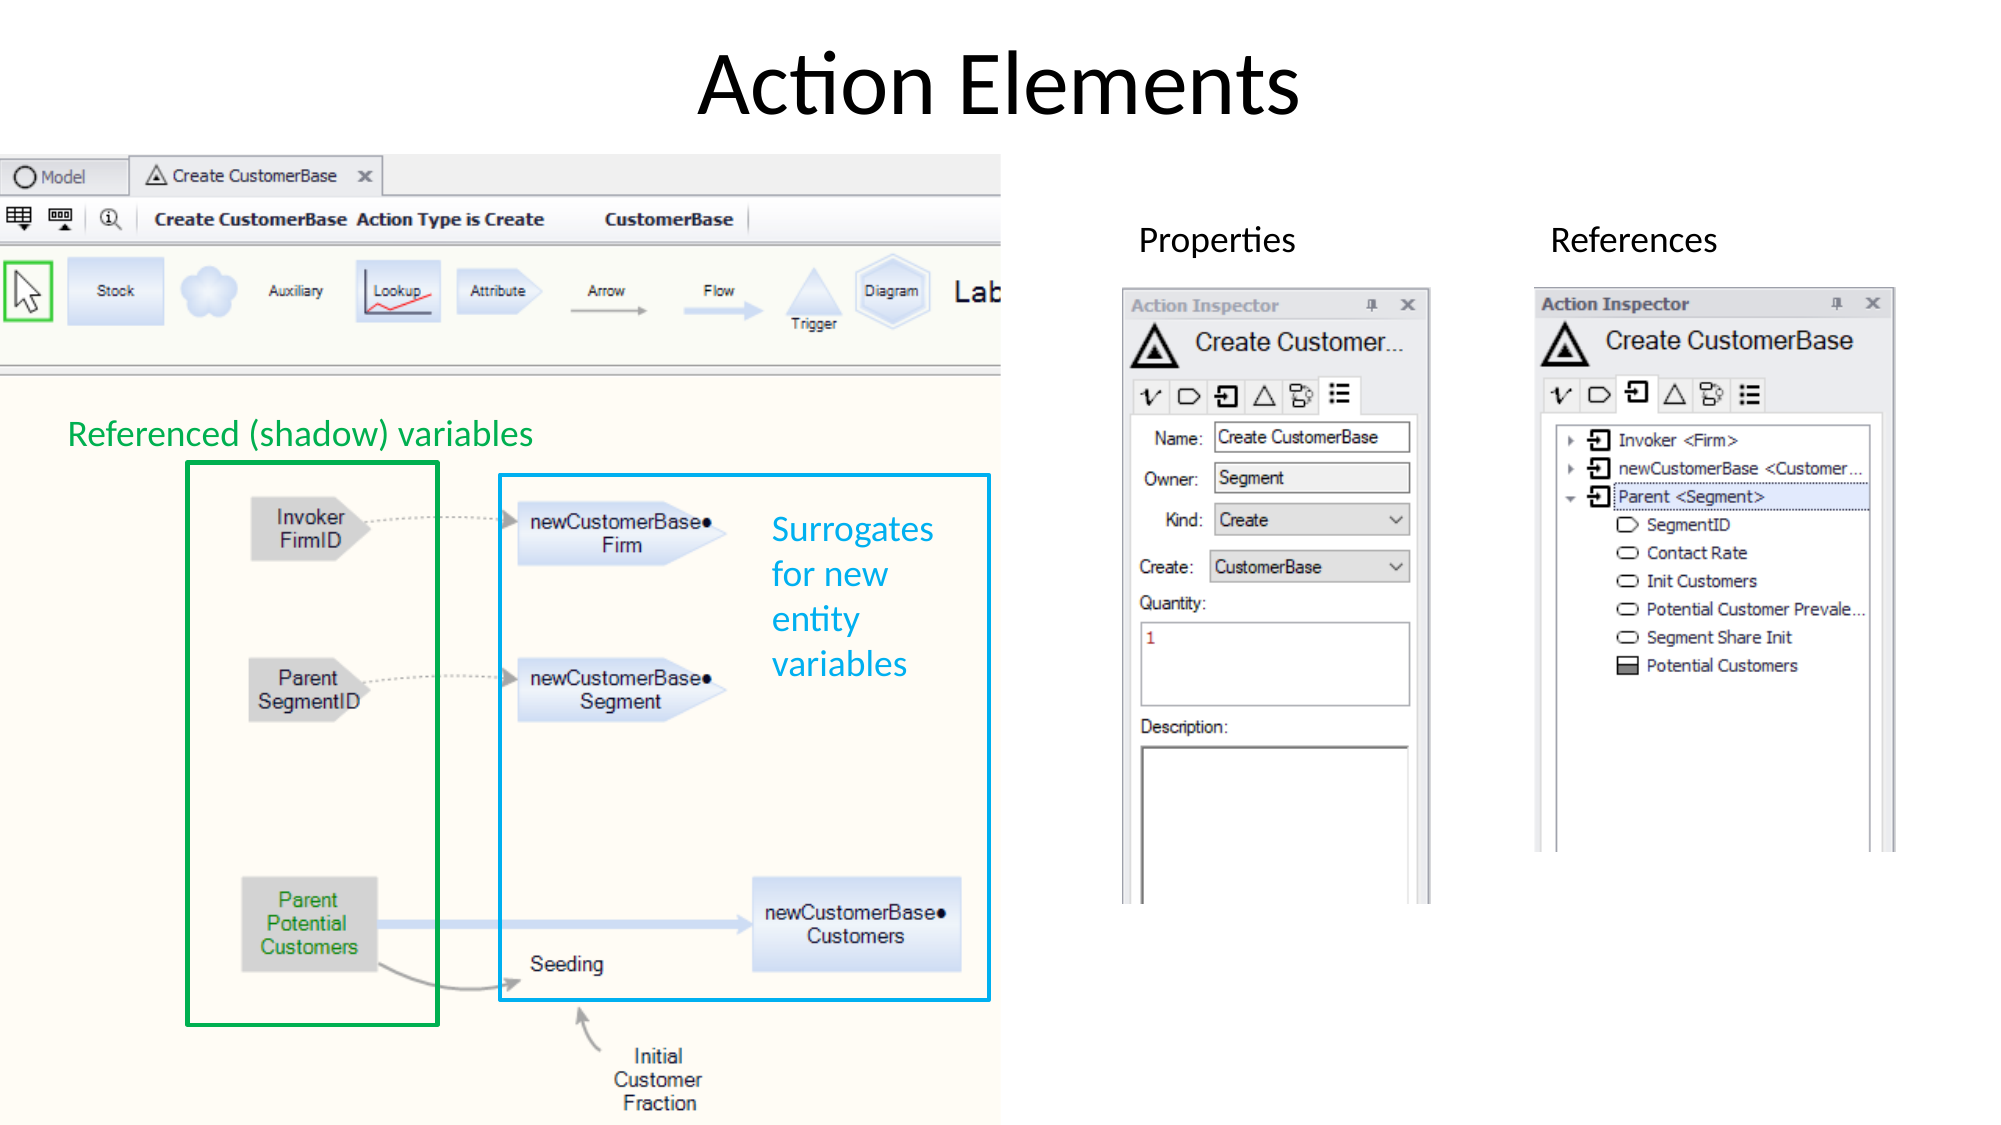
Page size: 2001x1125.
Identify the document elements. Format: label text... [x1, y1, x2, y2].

picture [1122, 287, 1431, 904]
picture [1534, 287, 1896, 852]
text_box Properties [1124, 207, 1312, 267]
text_box References [1535, 207, 1733, 267]
picture [0, 154, 1001, 1125]
title Action Elements [99, 0, 1900, 157]
